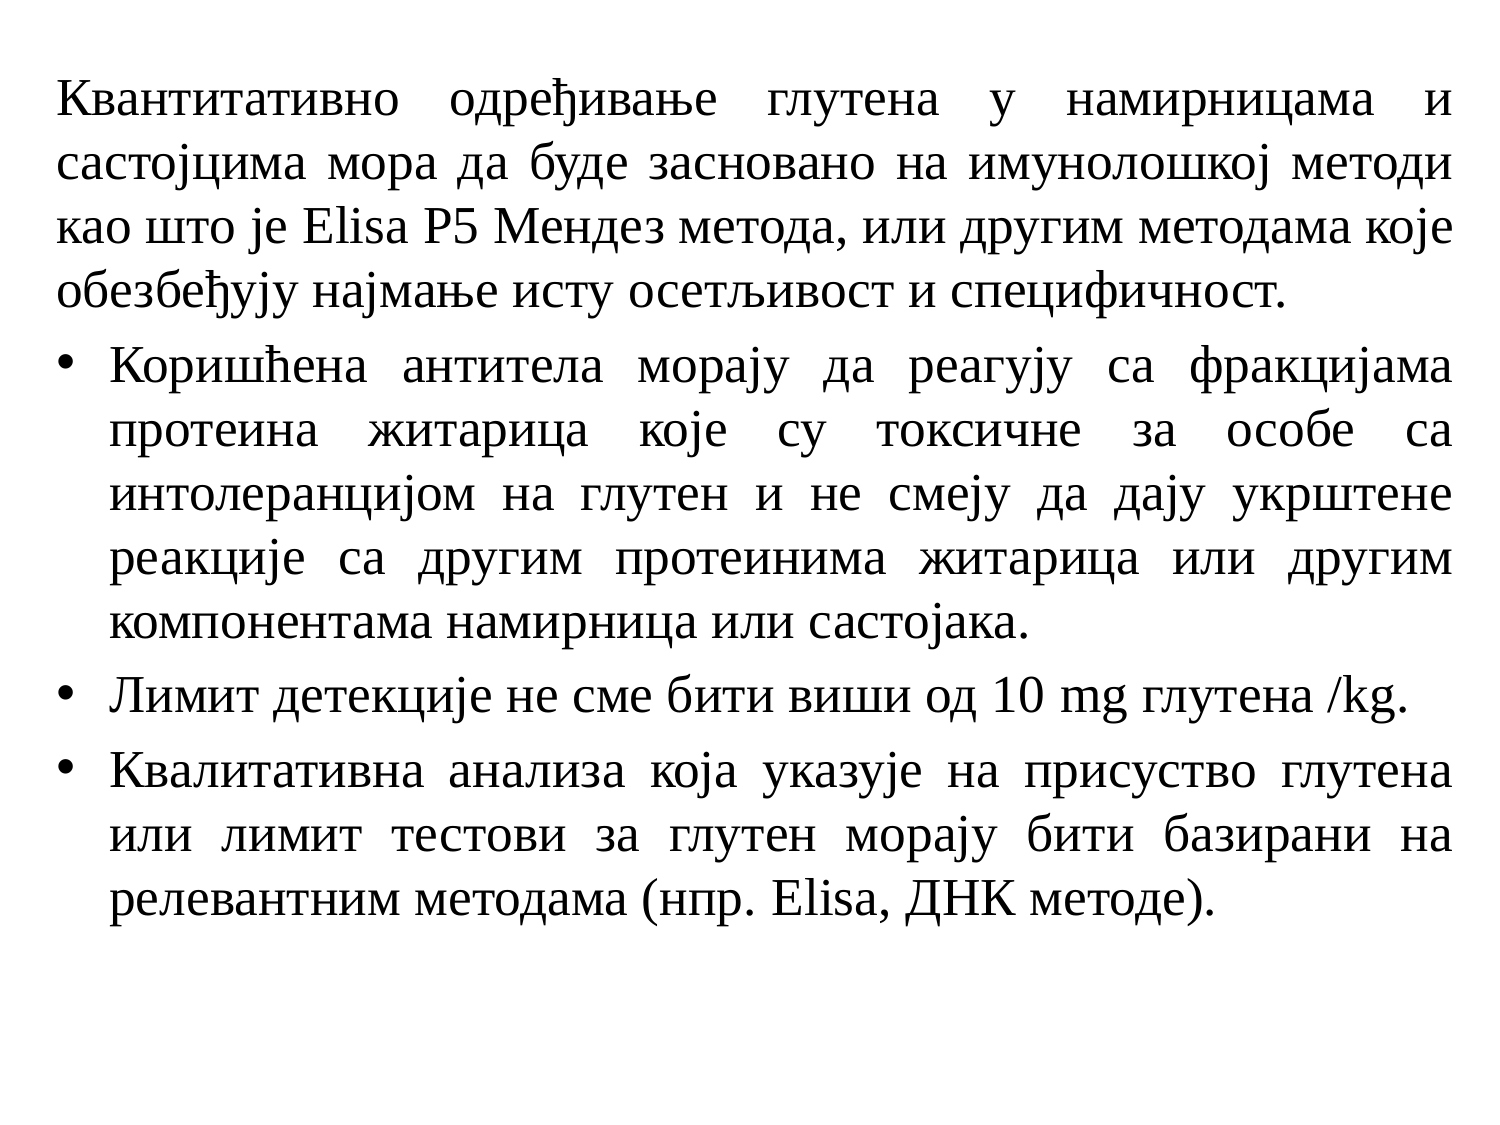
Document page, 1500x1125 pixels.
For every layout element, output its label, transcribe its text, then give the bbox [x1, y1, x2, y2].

list Квантитативно одређивање глутена у намирницама и састојцима мора да буде засновано на имунолошкој методи као што је Elisa Р5 Мендез метода, или другим методама које обезбеђују најмање исту осетљивост и специфичност. Коришћена антитела морају да реагују са фракцијама протеина житарица које су токсичне за особе са интолеранцијом на глутен и не смеју да дају укрштене реакције са другим протеинима житарица или другим компонентама намирница или састојака. Лимит детекције не сме бити виши од 10 mg глутена /kg. Квалитативна анализа која указује на присуство глутена или лимит тестови за глутен морају бити базирани на релевантним методама (нпр. Elisa, ДНК методе). [41, 54, 1471, 1035]
